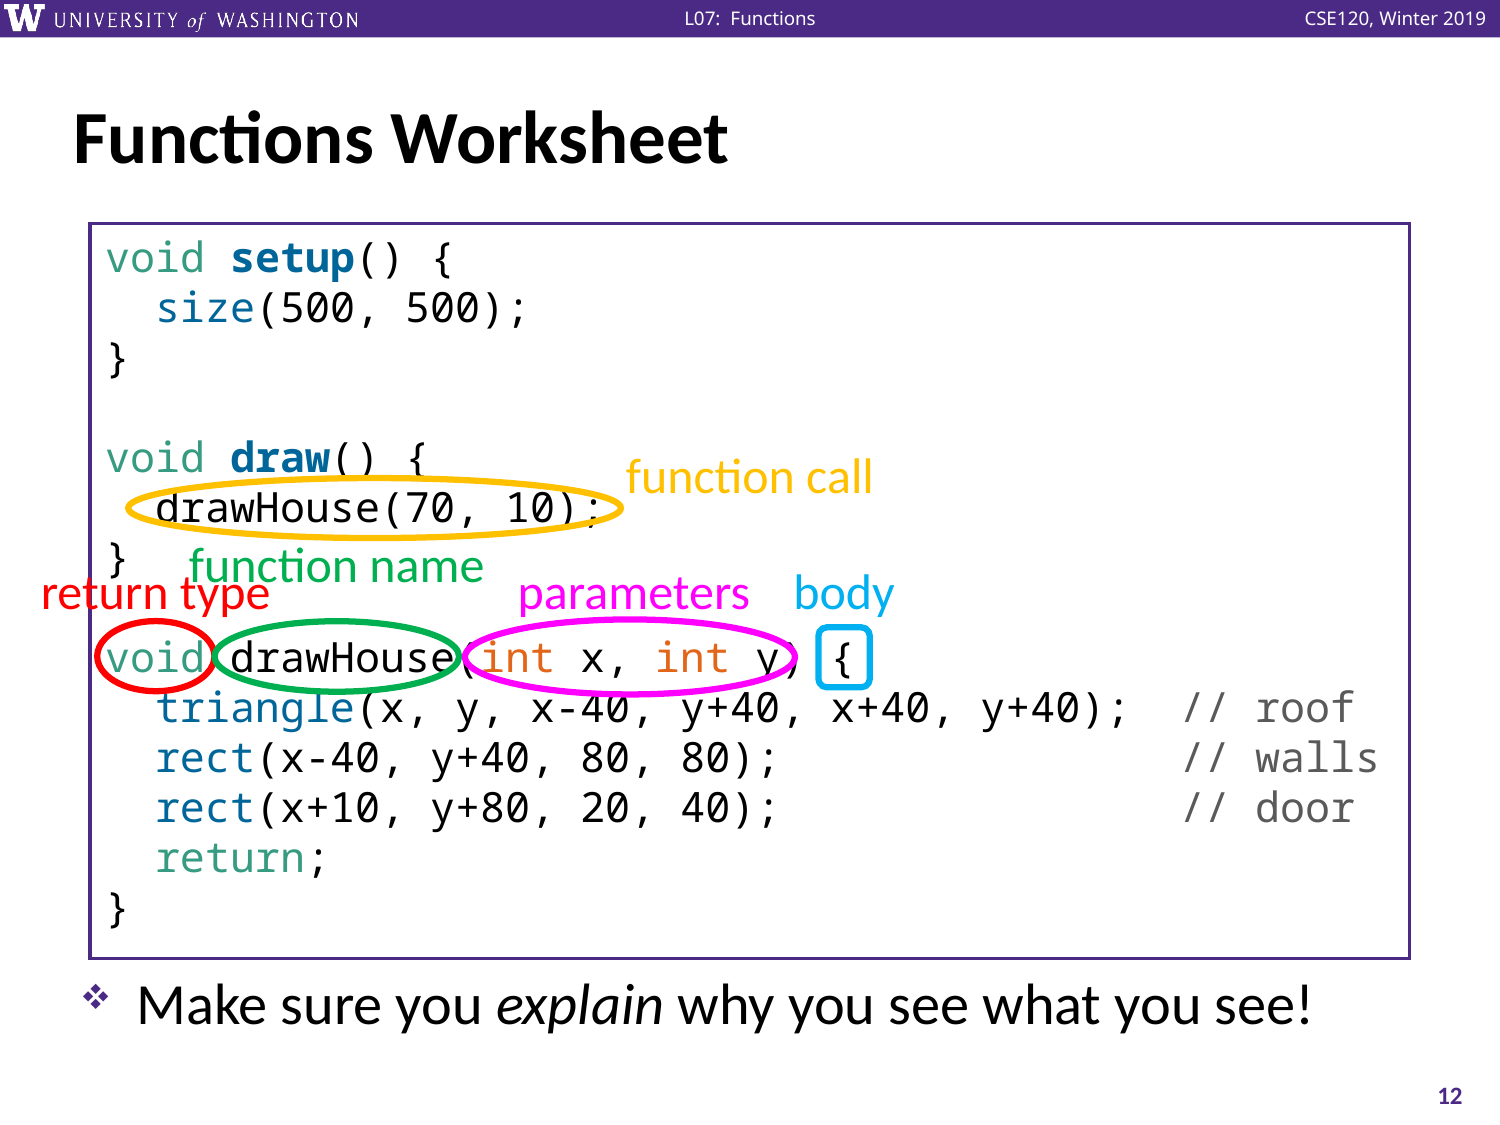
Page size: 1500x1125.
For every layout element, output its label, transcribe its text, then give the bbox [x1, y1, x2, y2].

text_box [128, 478, 619, 539]
text_box body [771, 552, 917, 623]
text_box return type [24, 552, 288, 628]
text_box void setup() { size(500, 500); } void draw() { drawHouse(70, 10); } void drawHouse(int x, int y) { triangle(x, y, x-40, y+40, x+40, y+40); // roof rect(x-40, y+40, 80, 80); // walls rect(x+10, y+80, 20, 40); // door return; } [89, 223, 1410, 959]
text_box [214, 621, 460, 692]
text_box [97, 621, 215, 692]
title Functions Worksheet [58, 71, 1438, 197]
slide_number 12 [1400, 1065, 1500, 1125]
picture [4, 4, 358, 32]
list Make sure you explain why you see what you see! [64, 223, 1438, 1040]
text_box [464, 627, 795, 695]
text_box function call [599, 436, 900, 512]
text_box [818, 627, 870, 688]
text_box function name [156, 524, 517, 600]
text_box parameters [484, 551, 784, 627]
